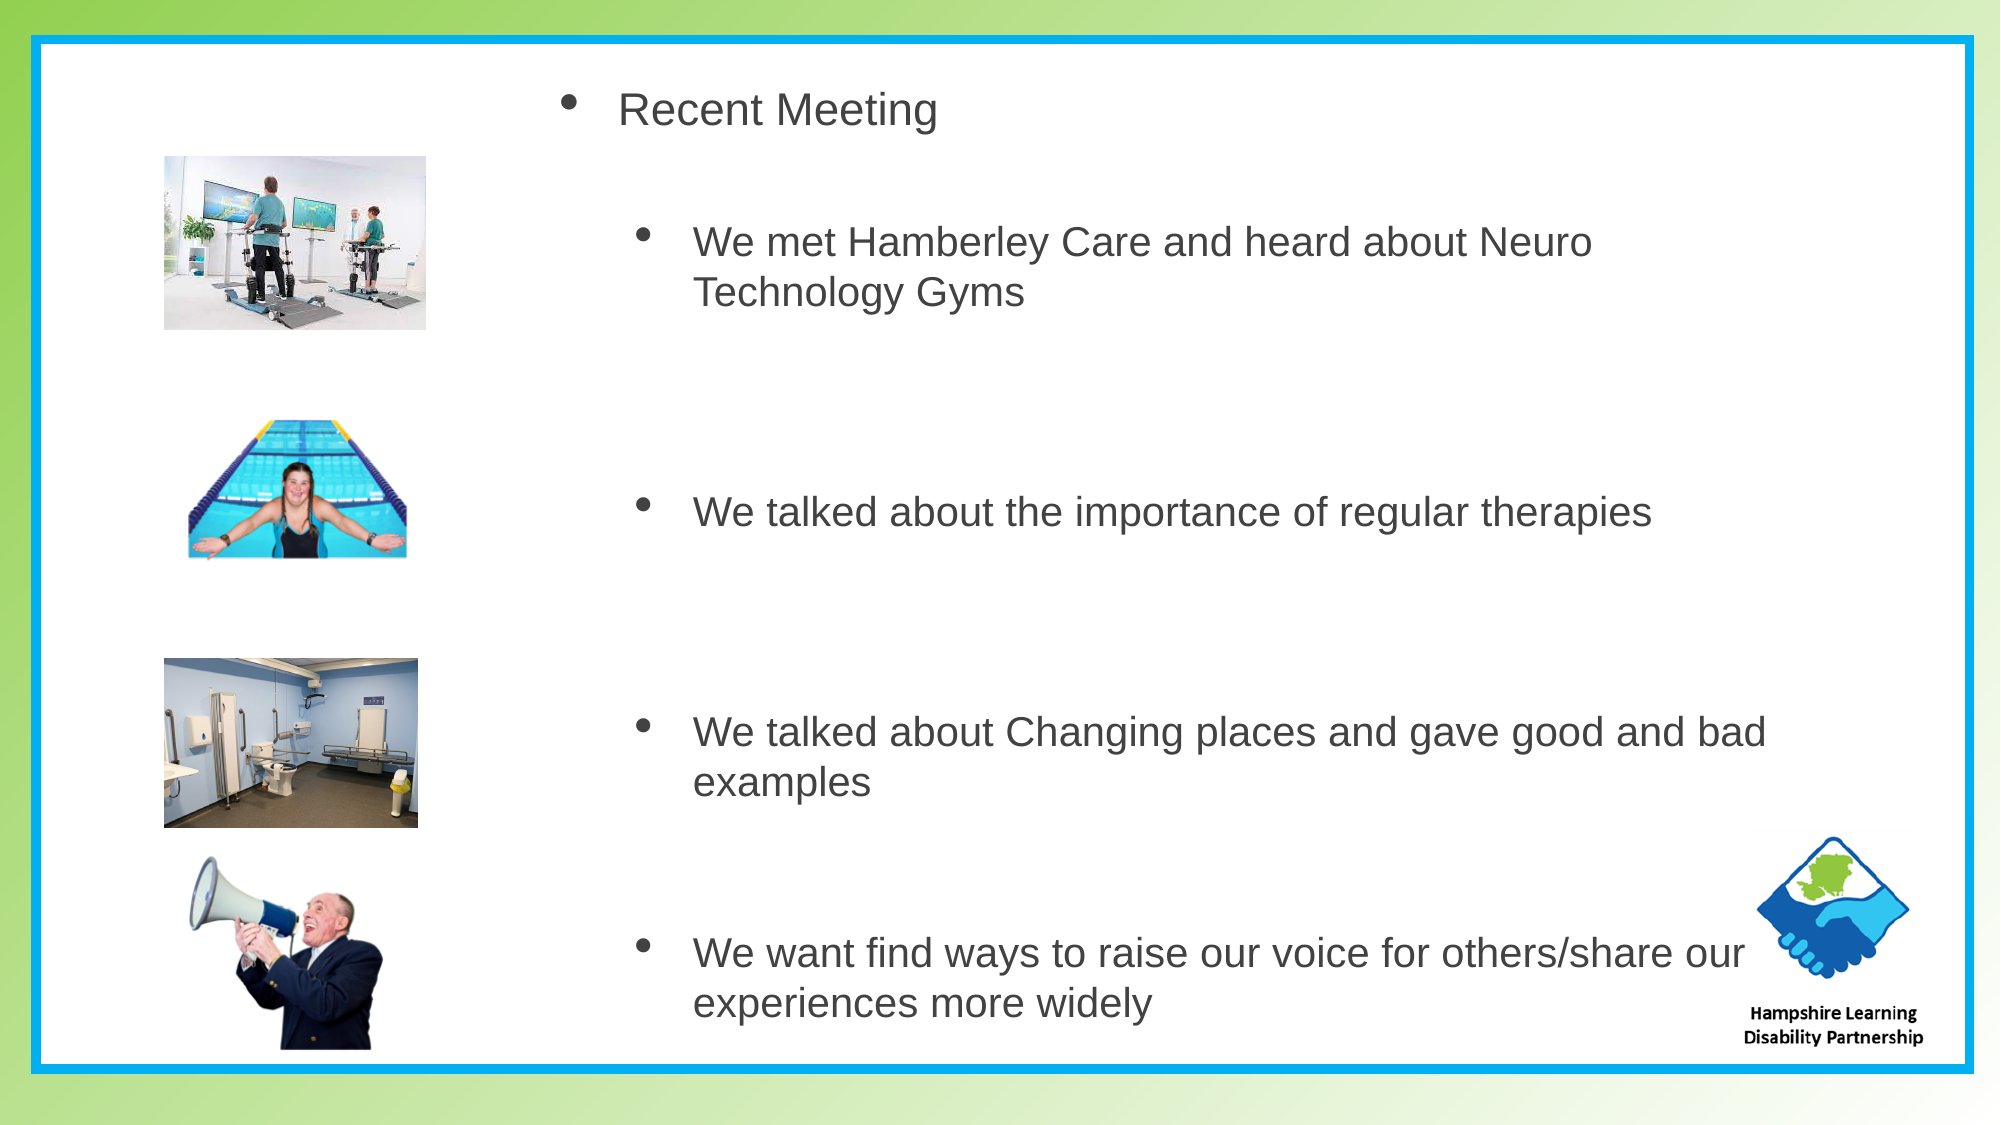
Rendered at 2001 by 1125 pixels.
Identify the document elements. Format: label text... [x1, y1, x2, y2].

picture [1703, 830, 1964, 1061]
text_box [35, 38, 1970, 1070]
text_box Recent Meeting We met Hamberley Care and heard about Neuro Technology Gyms We talked about the importance of regular therapies We talked about Changing places and gave good and bad examples We want find ways to raise our voice for others/share our experiences more widely [546, 39, 1810, 1033]
picture [185, 382, 410, 607]
picture [185, 851, 388, 1054]
picture [164, 658, 418, 828]
picture [164, 156, 426, 330]
